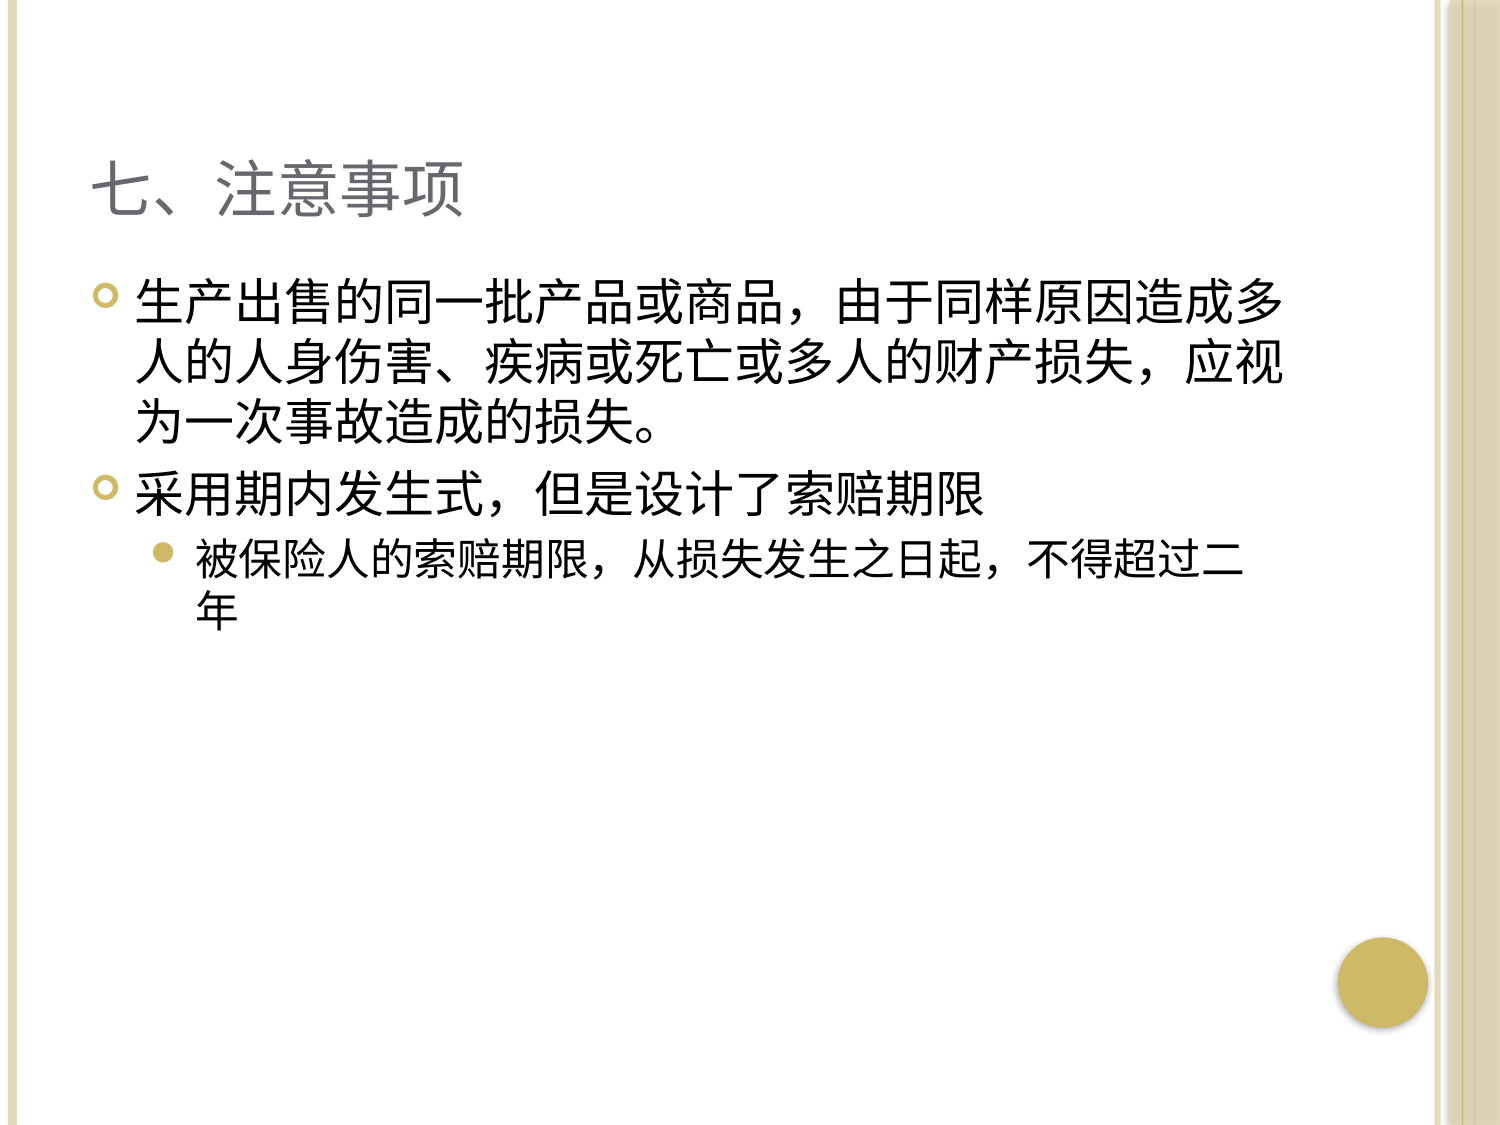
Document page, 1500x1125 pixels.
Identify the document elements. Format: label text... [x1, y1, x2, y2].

list 生产出售的同一批产品或商品，由于同样原因造成多人的人身伤害、疾病或死亡或多人的财产损失，应视为一次事故造成的损失。 采用期内发生式，但是设计了索赔期限 被保险人的索赔期限，从损失发生之日起，不得超过二年 [74, 262, 1301, 1063]
title 七、注意事项 [75, 45, 1300, 233]
